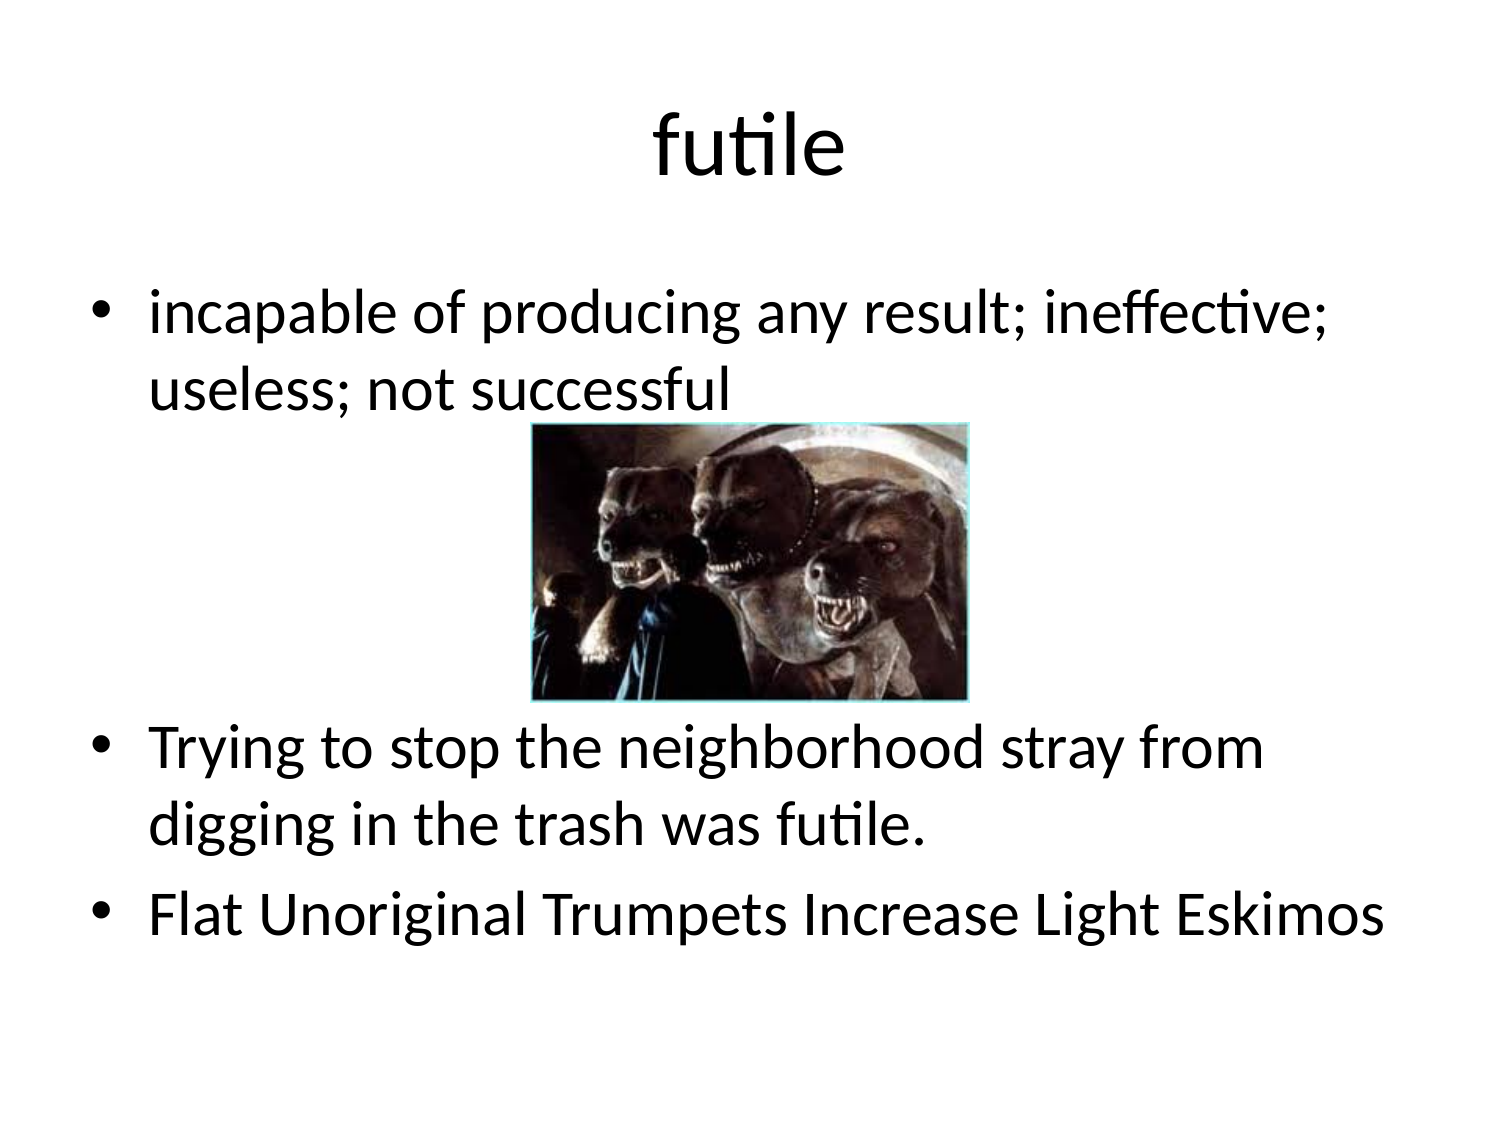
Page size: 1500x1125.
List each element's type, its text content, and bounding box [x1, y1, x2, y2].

picture [530, 422, 970, 703]
list incapable of producing any result; ineffective; useless; not successful Trying to stop the neighborhood stray from digging in the trash was futile. Flat Unoriginal Trumpets Increase Light Eskimos [75, 262, 1425, 1005]
title futile [75, 45, 1425, 233]
